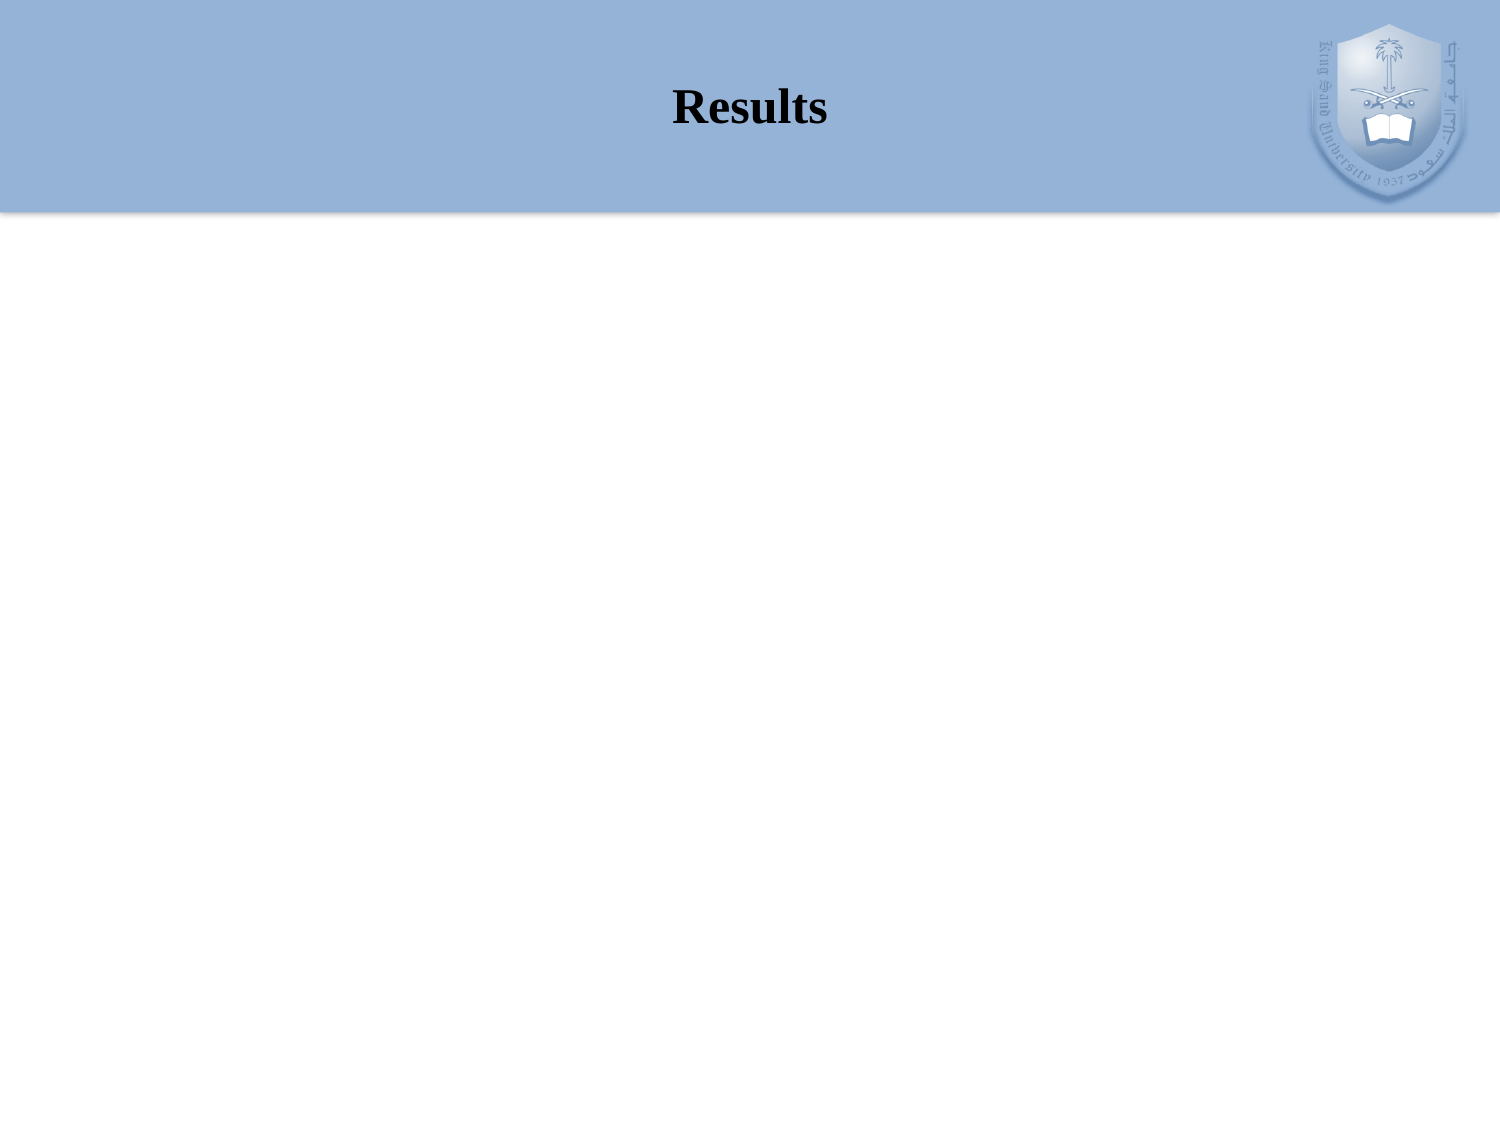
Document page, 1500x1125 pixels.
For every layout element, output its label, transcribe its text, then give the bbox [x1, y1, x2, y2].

picture [1287, 12, 1488, 213]
title Results [75, 45, 1282, 163]
text_box [0, 0, 1500, 213]
